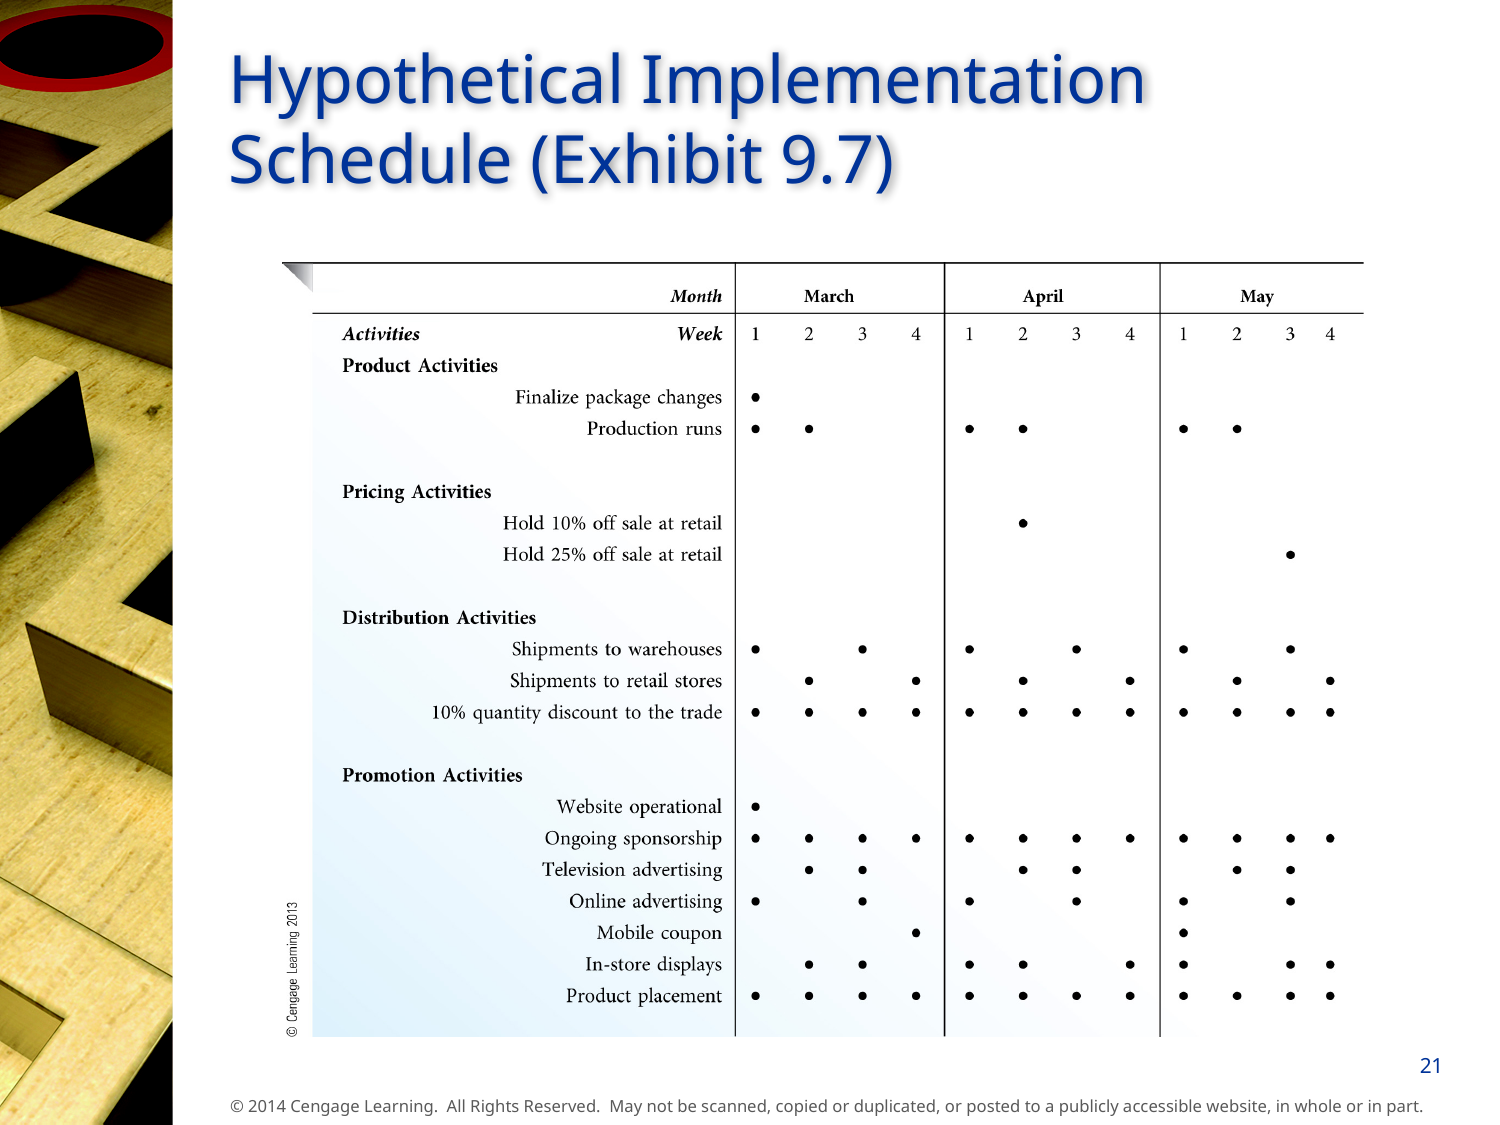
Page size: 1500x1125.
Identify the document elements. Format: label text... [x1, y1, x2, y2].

picture [282, 251, 1365, 1038]
picture [0, 0, 173, 1125]
slide_number 21 [1386, 1037, 1478, 1097]
title Hypothetical Implementation Schedule (Exhibit 9.7) [213, 29, 1454, 213]
